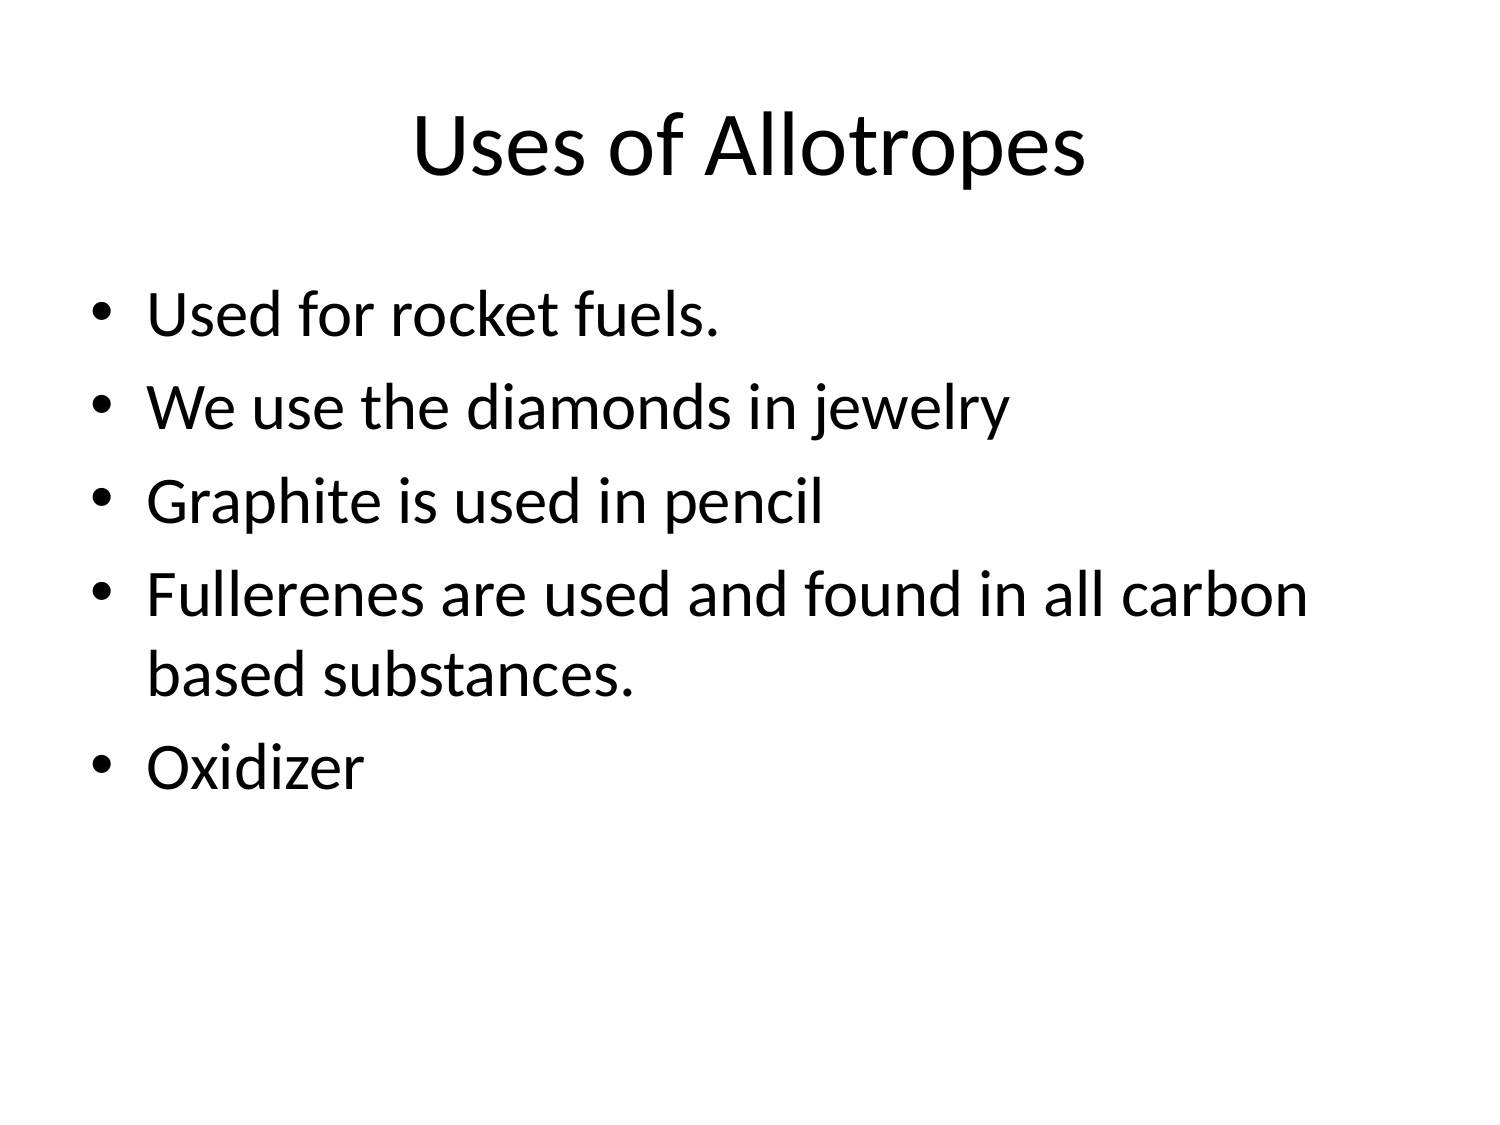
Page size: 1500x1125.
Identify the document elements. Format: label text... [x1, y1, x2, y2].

title Uses of Allotropes [75, 45, 1425, 233]
list Used for rocket fuels. We use the diamonds in jewelry Graphite is used in pencil Fullerenes are used and found in all carbon based substances. Oxidizer [75, 262, 1425, 1005]
